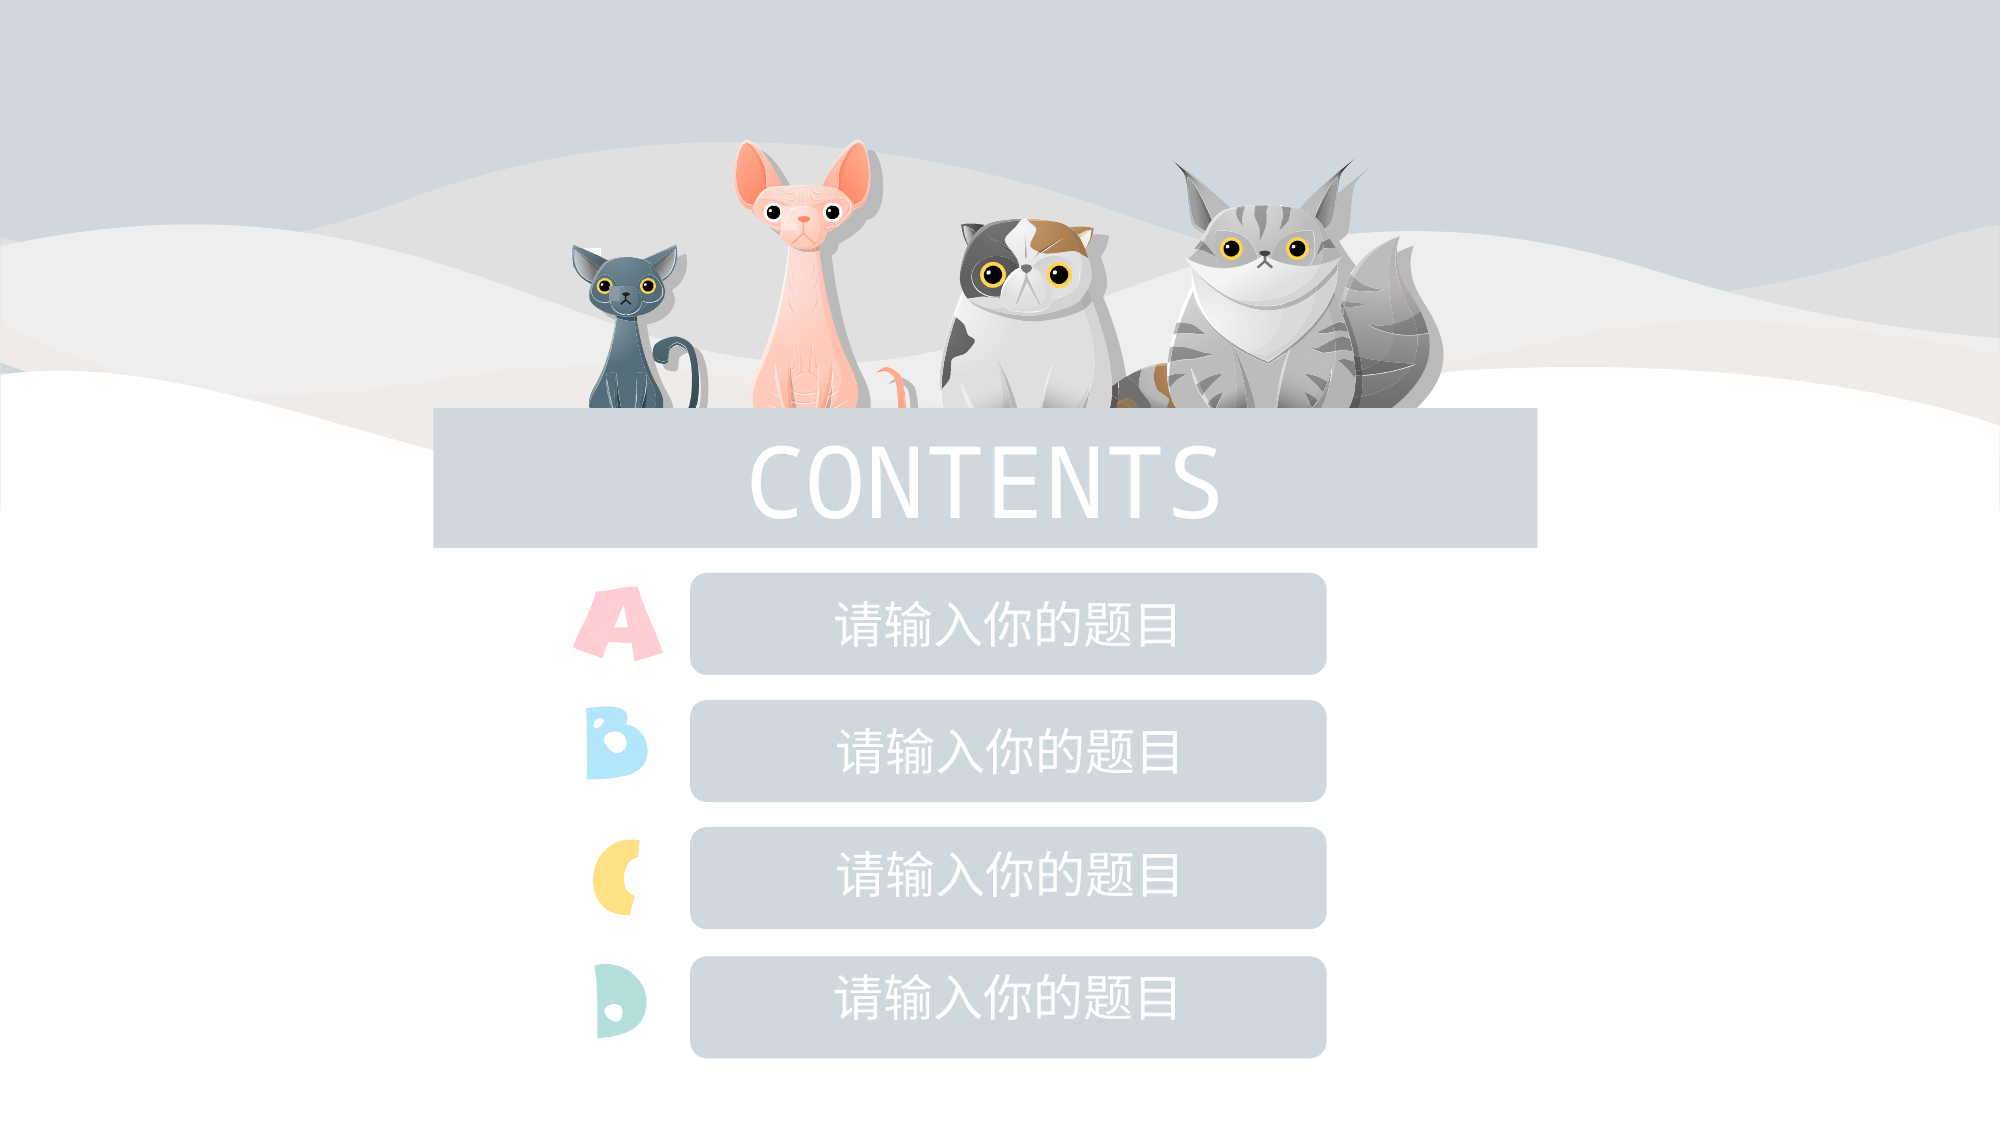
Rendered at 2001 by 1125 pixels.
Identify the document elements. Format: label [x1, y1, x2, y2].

text_box [433, 408, 1538, 548]
text_box [0, 0, 2000, 1125]
text_box [689, 572, 1327, 675]
text_box [689, 827, 1327, 930]
text_box [689, 699, 1327, 803]
text_box [689, 956, 1327, 1059]
picture [513, 93, 1458, 408]
